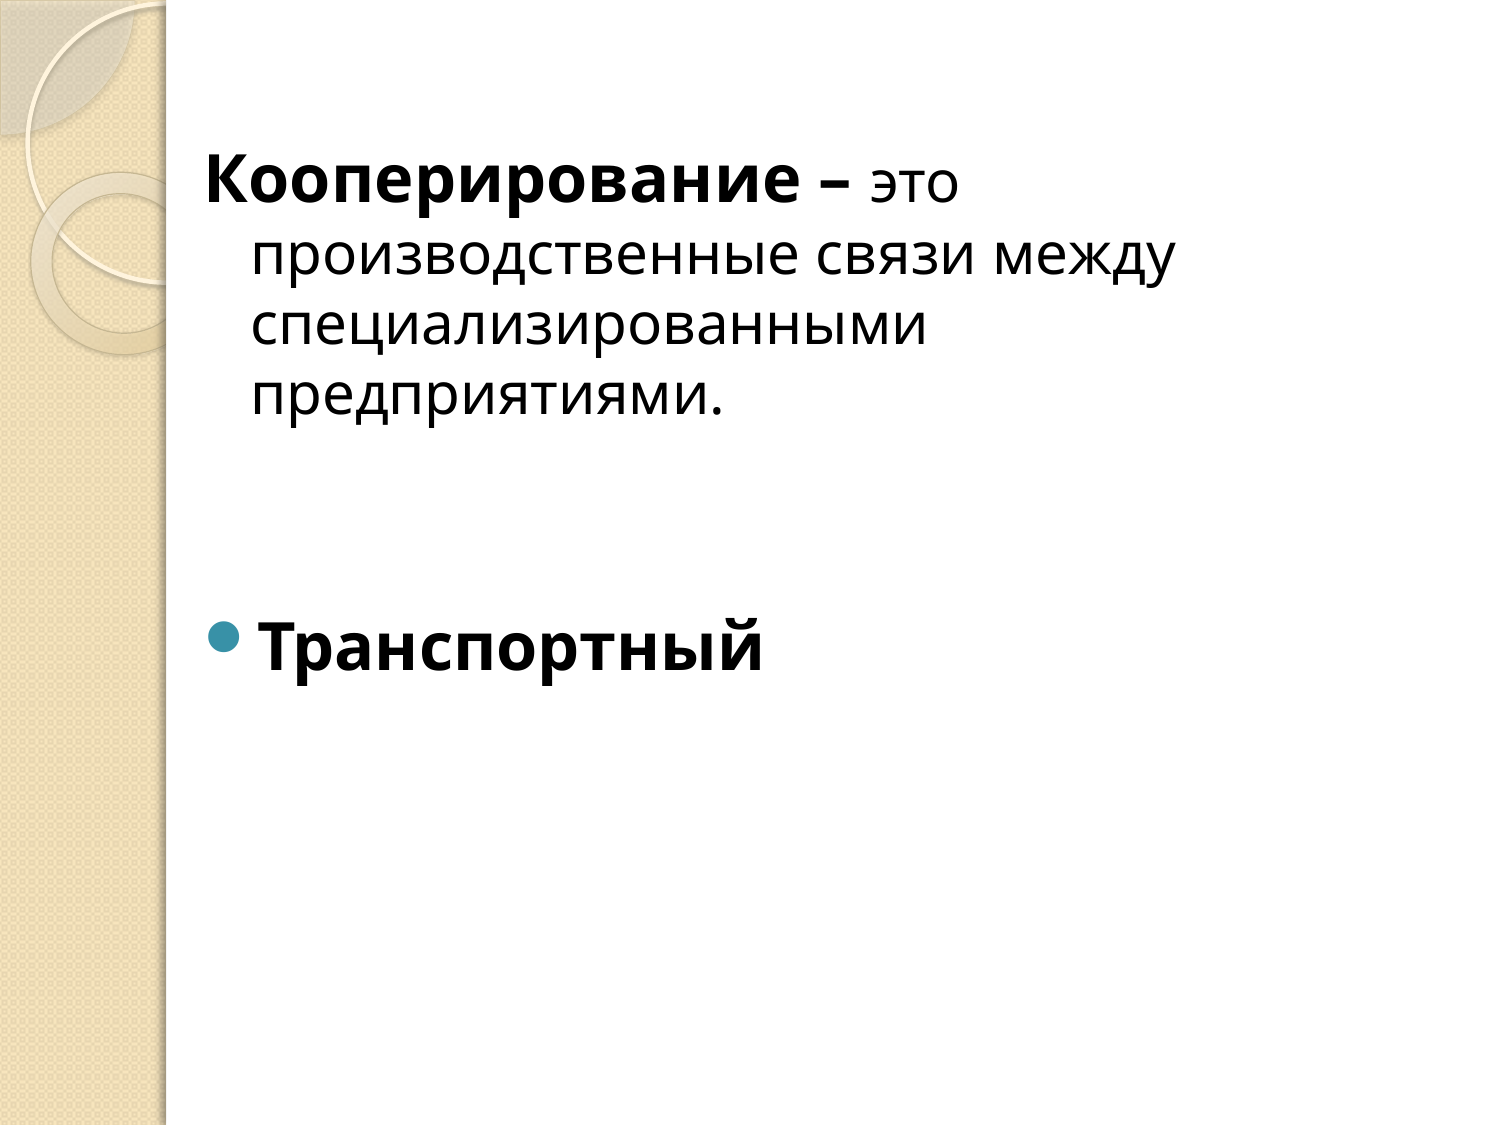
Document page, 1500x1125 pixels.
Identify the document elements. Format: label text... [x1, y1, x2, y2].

list Кооперирование – это производственные связи между специализированными предприятиями. Транспортный [175, 128, 1406, 1061]
